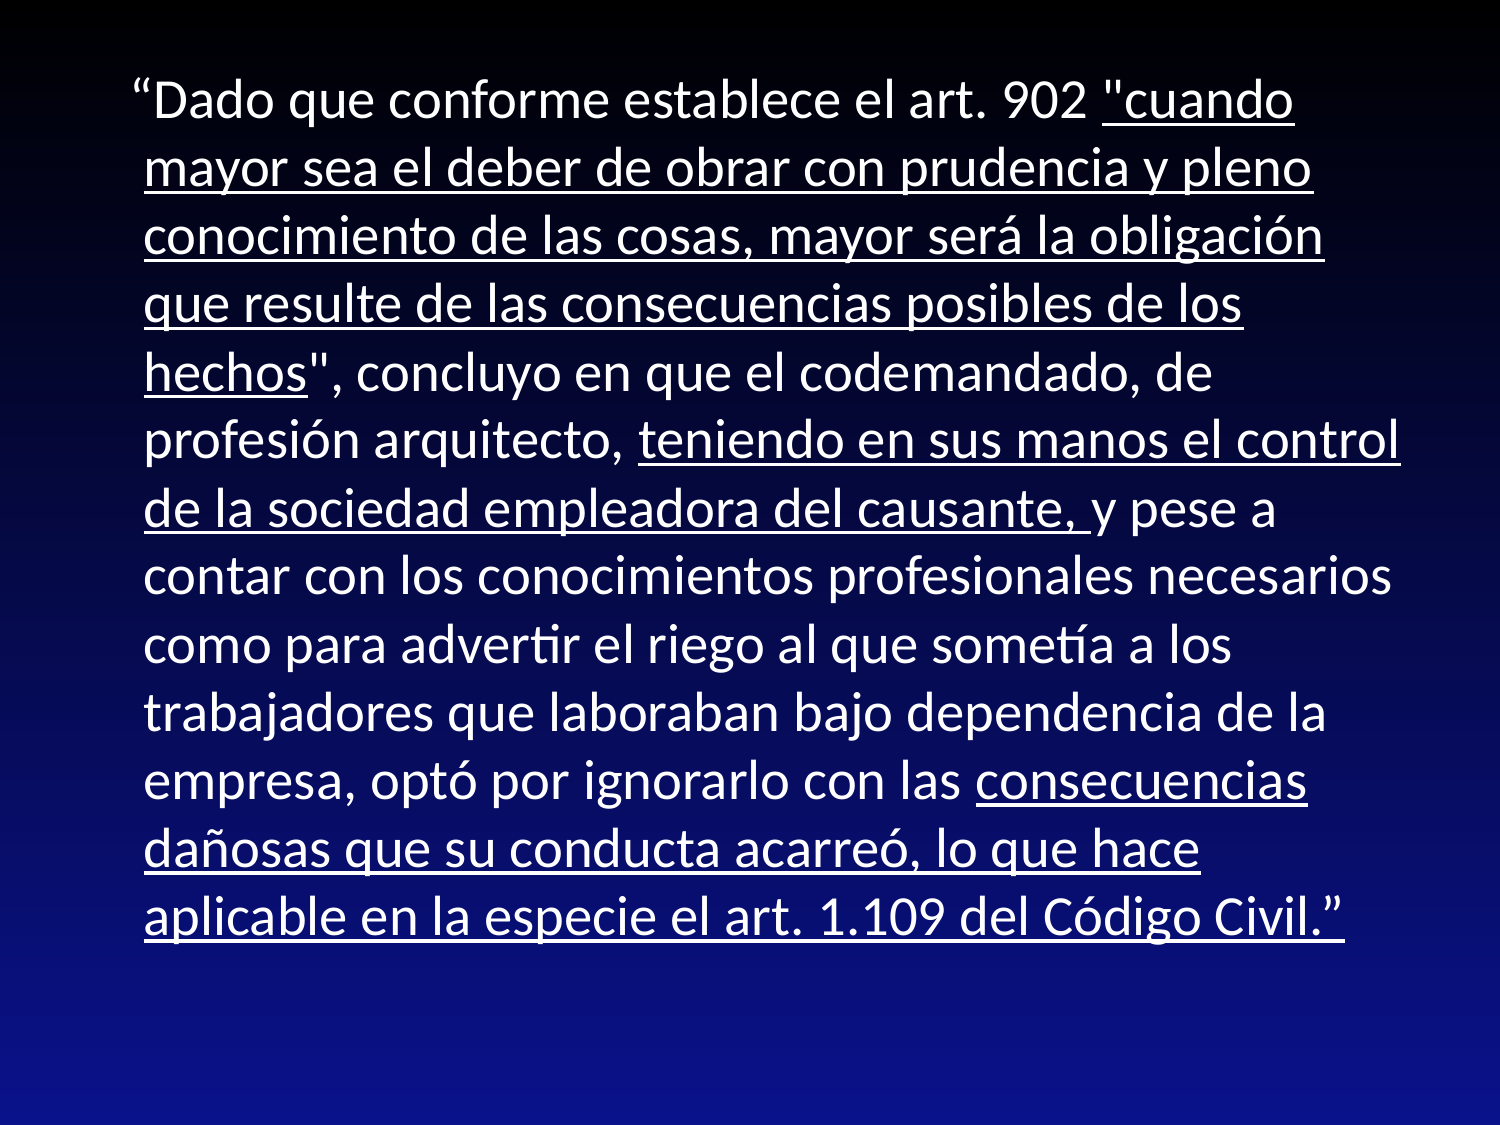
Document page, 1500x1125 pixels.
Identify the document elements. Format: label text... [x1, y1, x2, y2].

list “Dado que conforme establece el art. 902 "cuando mayor sea el deber de obrar con prudencia y pleno conocimiento de las cosas, mayor será la obligación que resulte de las consecuencias posibles de los hechos", concluyo en que el codemandado, de profesión arquitecto, teniendo en sus manos el control de la sociedad empleadora del causante, y pese a contar con los conocimientos profesionales necesarios como para advertir el riego al que sometía a los trabajadores que laboraban bajo dependencia de la empresa, optó por ignorarlo con las consecuencias dañosas que su conducta acarreó, lo que hace aplicable en la especie el art. 1.109 del Código Civil.” [76, 54, 1428, 1012]
